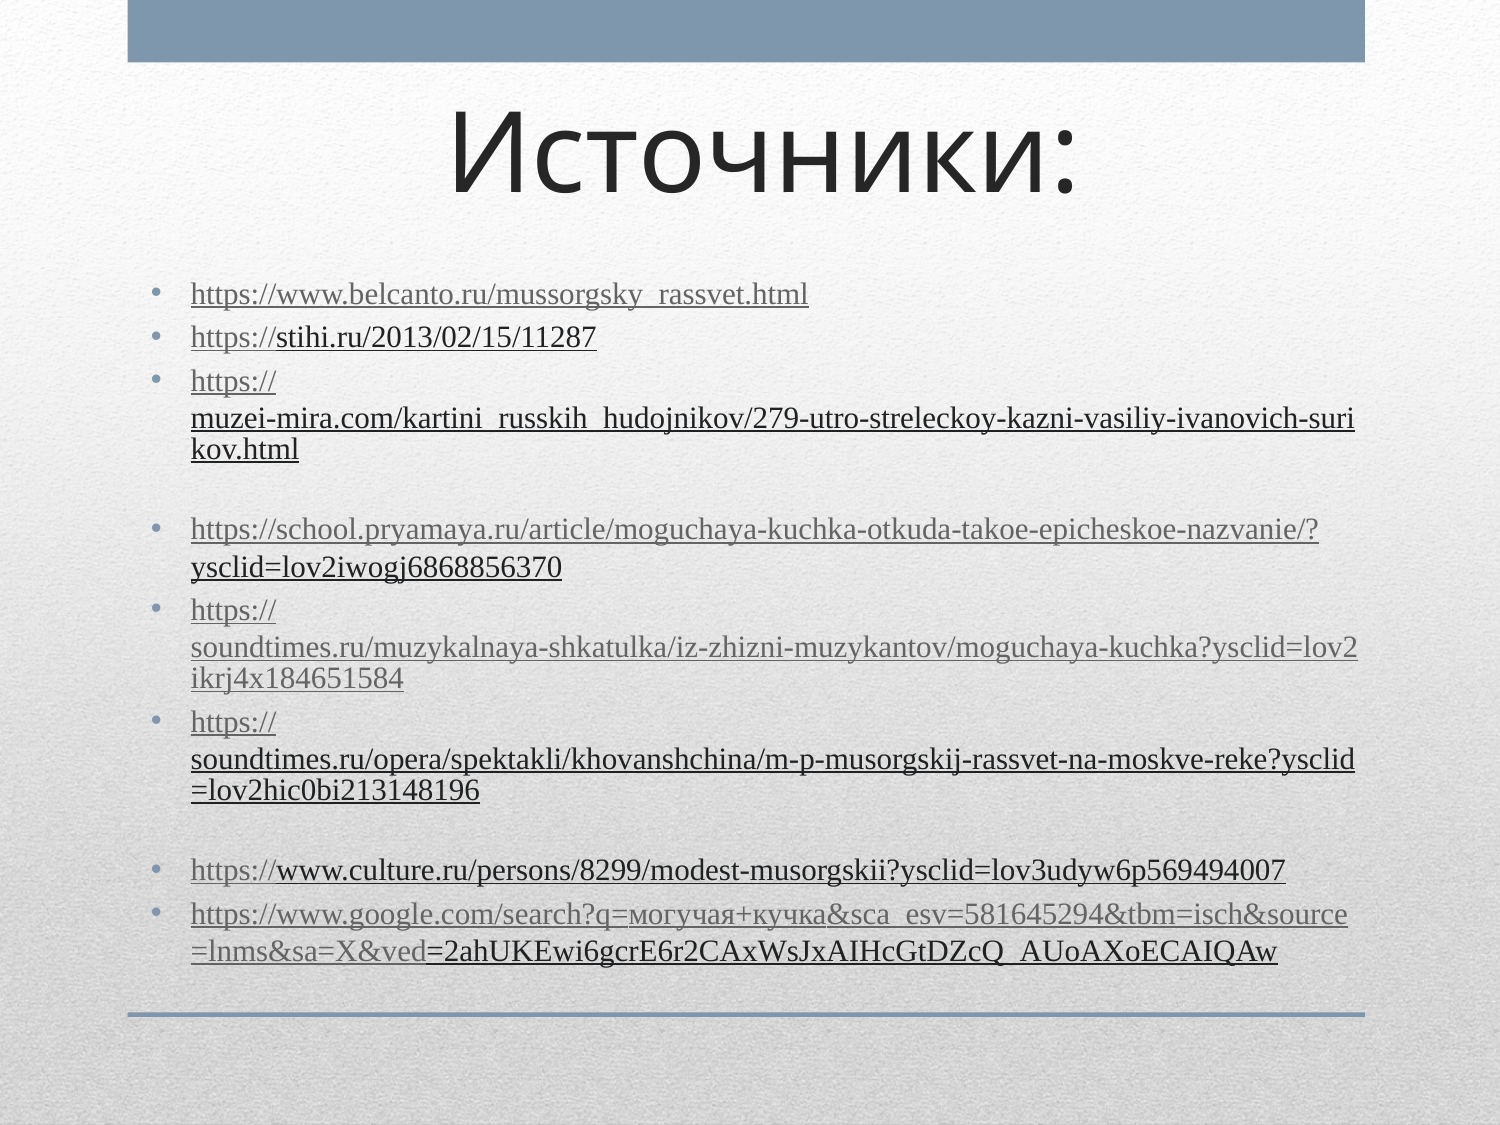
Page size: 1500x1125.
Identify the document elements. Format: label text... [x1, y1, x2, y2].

list https://www.belcanto.ru/mussorgsky_rassvet.html https://stihi.ru/2013/02/15/11287 https://muzei-mira.com/kartini_russkih_hudojnikov/279-utro-streleckoy-kazni-vasiliy-ivanovich-surikov.html https://school.pryamaya.ru/article/moguchaya-kuchka-otkuda-takoe-epicheskoe-nazvanie/?ysclid=lov2iwogj6868856370 https://soundtimes.ru/muzykalnaya-shkatulka/iz-zhizni-muzykantov/moguchaya-kuchka?ysclid=lov2ikrj4x184651584 https://soundtimes.ru/opera/spektakli/khovanshchina/m-p-musorgskij-rassvet-na-moskve-reke?ysclid=lov2hic0bi213148196 https://www.culture.ru/persons/8299/modest-musorgskii?ysclid=lov3udyw6p569494007 https://www.google.com/search?q=могучая+кучка&sca_esv=581645294&tbm=isch&source=lnms&sa=X&ved=2ahUKEwi6gcrE6r2CAxWsJxAIHcGtDZcQ_AUoAXoECAIQAw [135, 255, 1374, 893]
title Источники: [206, 0, 1320, 223]
